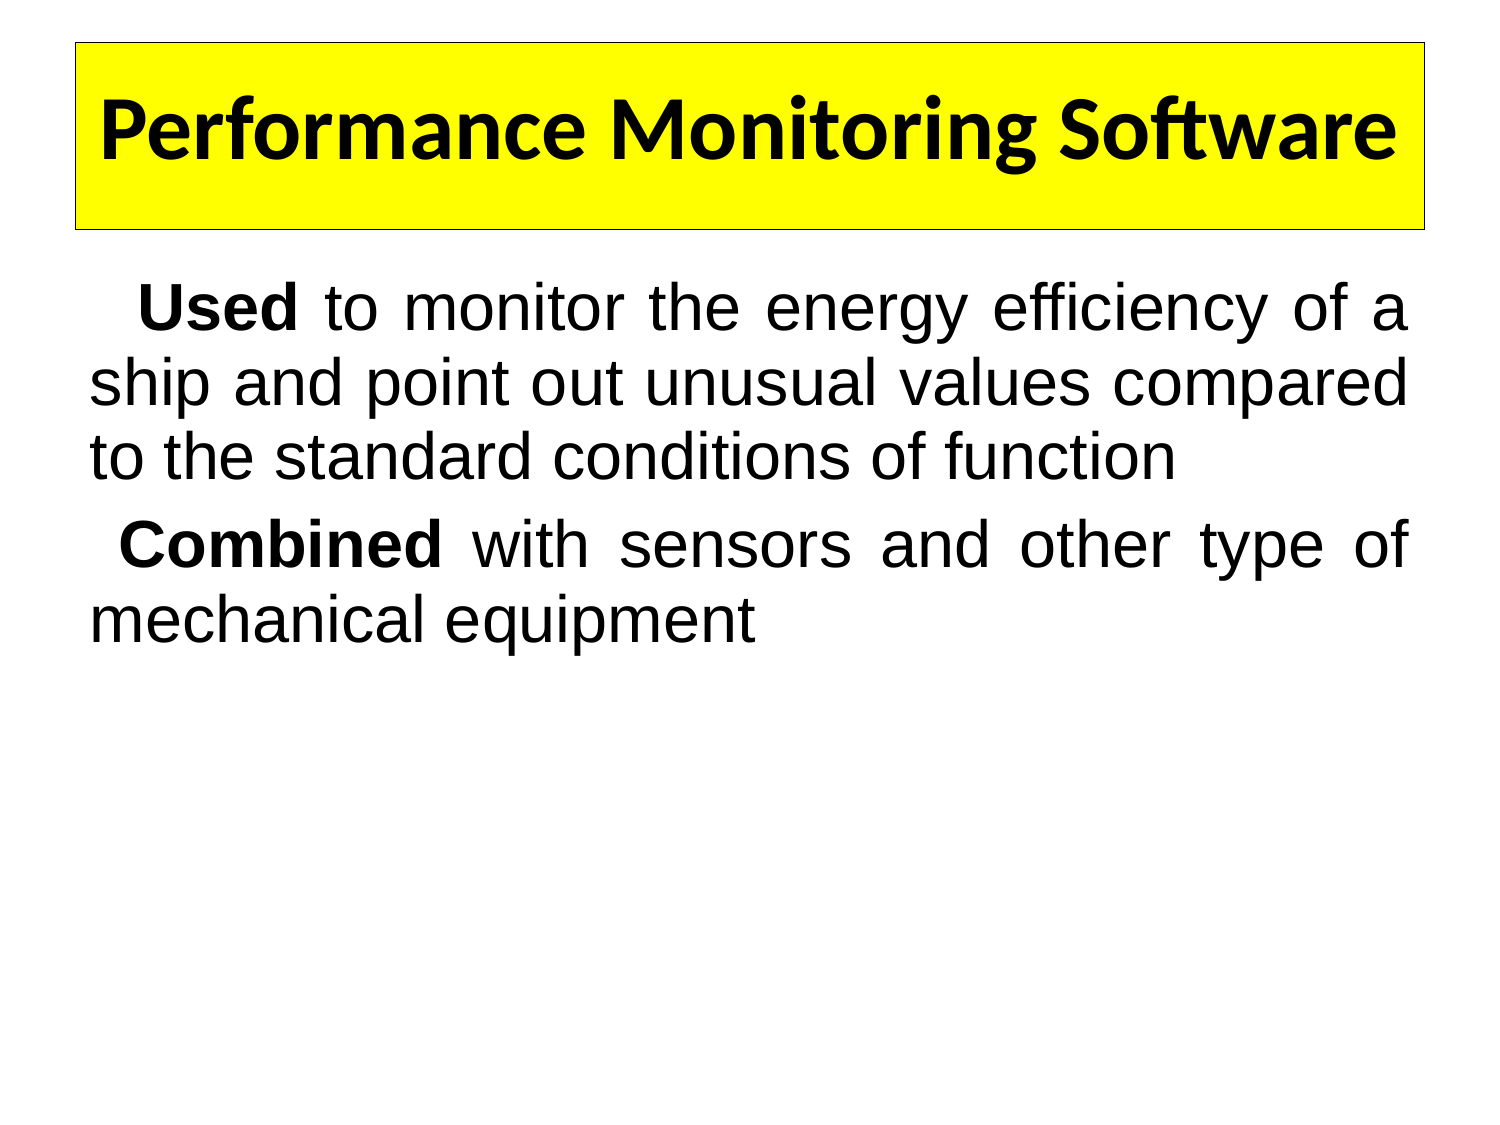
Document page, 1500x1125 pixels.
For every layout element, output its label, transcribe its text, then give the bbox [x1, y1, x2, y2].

text_box Used to monitor the energy efficiency of a ship and point out unusual values compared to the standard conditions of function Combined with sensors and other type of mechanical equipment [75, 262, 1425, 1005]
text_box Performance Monitoring Software [75, 42, 1425, 230]
